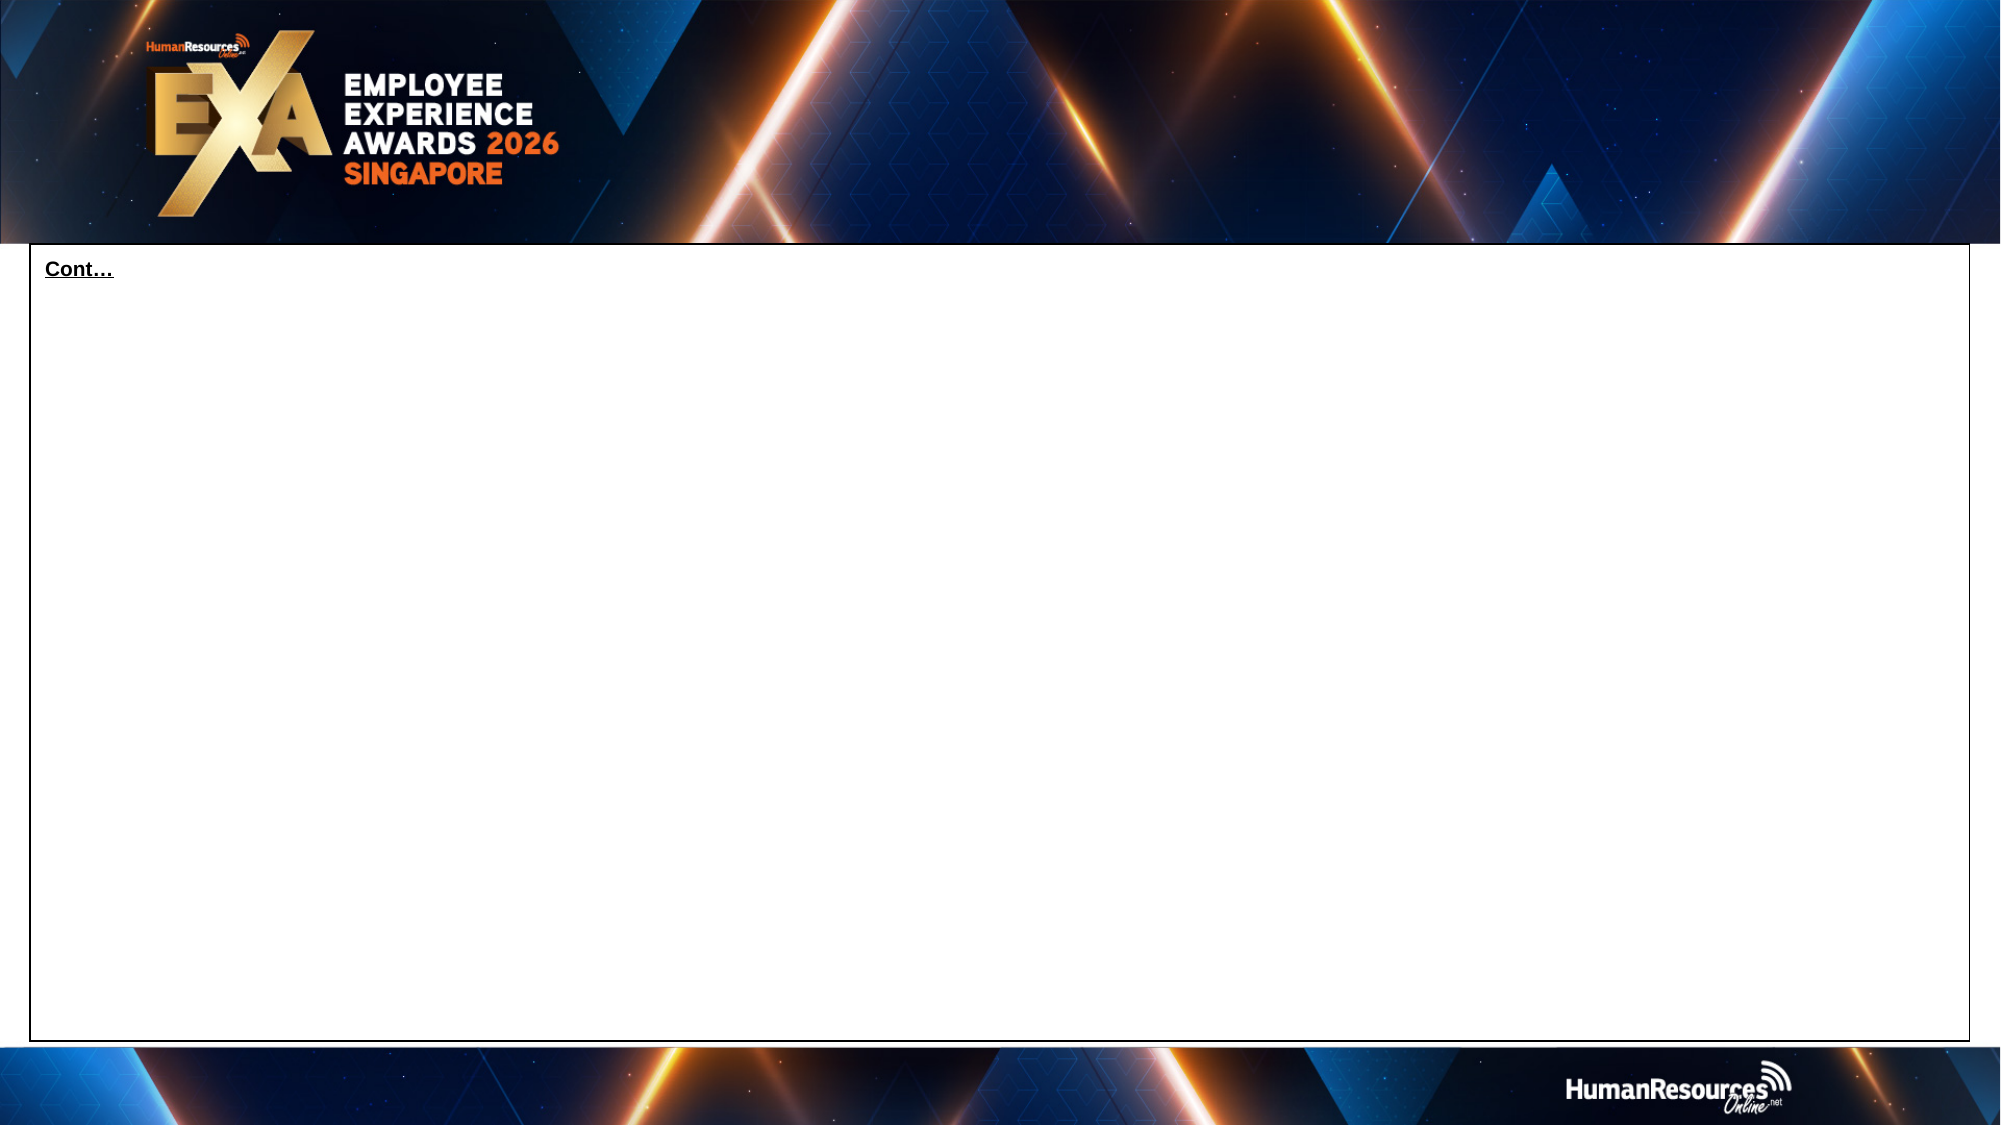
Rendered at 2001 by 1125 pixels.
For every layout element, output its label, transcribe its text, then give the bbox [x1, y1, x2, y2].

picture [0, 0, 2001, 1125]
text_box Cont… [30, 243, 1970, 1042]
